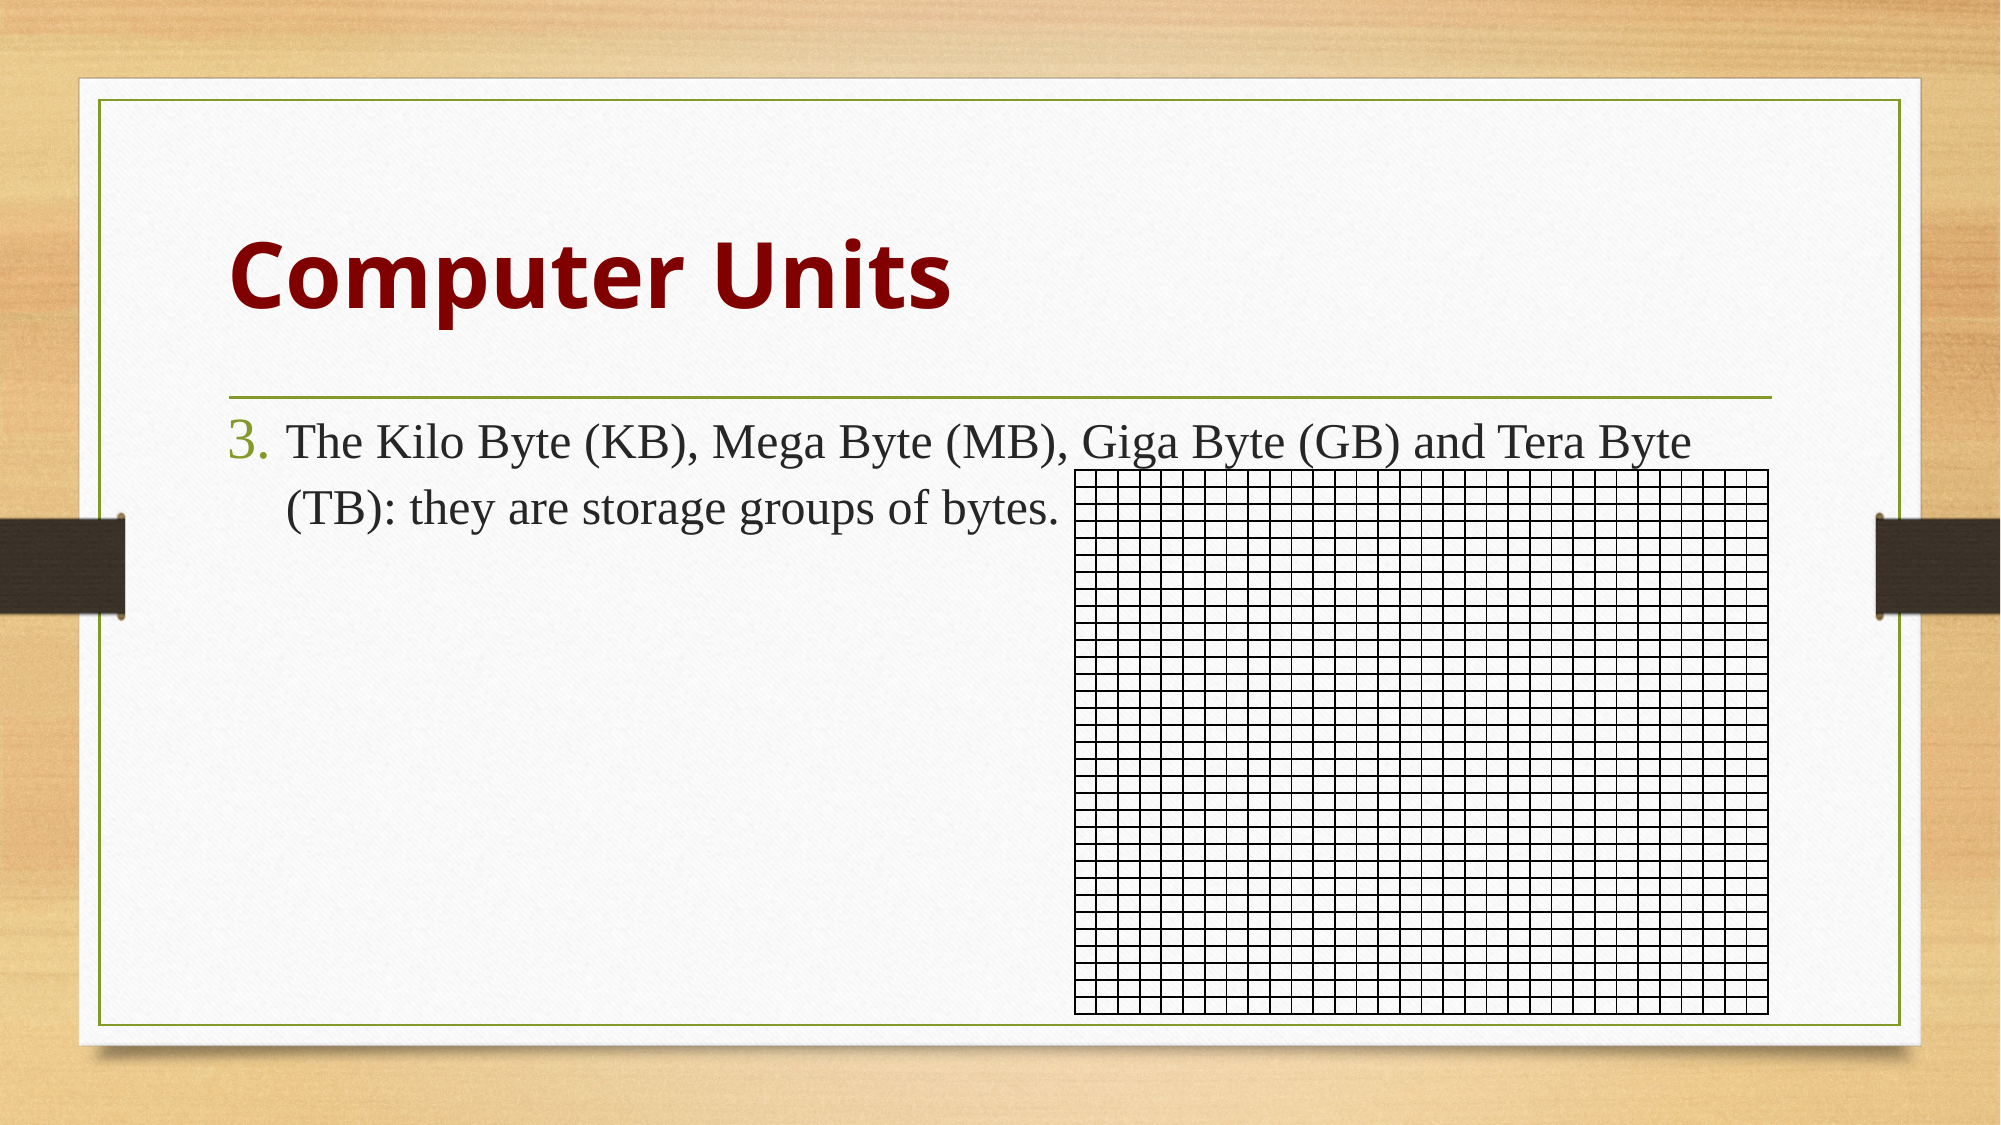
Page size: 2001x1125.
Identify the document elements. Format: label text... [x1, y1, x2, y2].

table_cell [1747, 709, 1767, 724]
table_header [1704, 471, 1724, 486]
table_cell [1227, 522, 1247, 537]
table_cell [1076, 930, 1095, 945]
table_cell [1336, 624, 1356, 639]
table_cell [1444, 964, 1464, 979]
table_cell [1119, 590, 1139, 605]
table_cell [1227, 488, 1247, 503]
table_cell [1617, 998, 1637, 1013]
table_cell [1314, 998, 1334, 1013]
table_cell [1704, 675, 1724, 690]
table_cell [1401, 930, 1421, 945]
table_cell [1531, 709, 1551, 724]
table_cell [1206, 964, 1226, 979]
table_cell [1141, 658, 1160, 673]
table_cell [1639, 488, 1659, 503]
table_cell [1747, 641, 1767, 656]
table_cell [1574, 998, 1594, 1013]
table_cell [1314, 930, 1334, 945]
table_cell [1162, 760, 1182, 775]
table_cell [1314, 777, 1334, 792]
table_cell [1661, 760, 1681, 775]
table_cell [1292, 726, 1312, 741]
table_cell [1444, 777, 1464, 792]
table_cell [1661, 607, 1681, 622]
table_cell [1206, 930, 1226, 945]
table_cell [1314, 981, 1334, 996]
table_cell [1401, 981, 1421, 996]
table_cell [1596, 913, 1616, 928]
table_cell [1682, 896, 1702, 911]
table_cell [1596, 828, 1616, 843]
table_cell [1617, 590, 1637, 605]
table_cell [1206, 556, 1226, 571]
table_cell [1639, 556, 1659, 571]
table_cell [1747, 913, 1767, 928]
table_cell [1401, 828, 1421, 843]
table_cell [1184, 539, 1204, 554]
table_cell [1704, 947, 1724, 962]
table_cell [1097, 811, 1117, 826]
table_cell [1726, 539, 1746, 554]
table_cell [1292, 488, 1312, 503]
table_cell [1552, 896, 1572, 911]
table_cell [1596, 743, 1616, 758]
table_cell [1596, 726, 1616, 741]
table_cell [1119, 981, 1139, 996]
table_cell [1271, 692, 1291, 707]
table_cell [1076, 692, 1095, 707]
table_cell [1097, 522, 1117, 537]
table_cell [1357, 981, 1377, 996]
table_cell [1401, 505, 1421, 520]
table_cell [1292, 981, 1312, 996]
table_cell [1292, 522, 1312, 537]
table_cell [1336, 760, 1356, 775]
table_cell [1466, 896, 1486, 911]
table_cell [1552, 675, 1572, 690]
table_cell [1574, 607, 1594, 622]
table_cell [1596, 930, 1616, 945]
table_cell [1076, 828, 1095, 843]
table_cell [1466, 522, 1486, 537]
table_cell [1444, 947, 1464, 962]
table_cell [1661, 964, 1681, 979]
table_cell [1119, 777, 1139, 792]
table_cell [1531, 930, 1551, 945]
table_cell [1184, 573, 1204, 588]
table_cell [1422, 845, 1442, 860]
table_cell [1466, 505, 1486, 520]
table_cell [1379, 709, 1399, 724]
table_cell [1747, 675, 1767, 690]
table_cell [1682, 845, 1702, 860]
table_cell [1379, 913, 1399, 928]
table_cell [1682, 522, 1702, 537]
table_cell [1141, 794, 1160, 809]
table_cell [1726, 607, 1746, 622]
table_cell [1574, 862, 1594, 877]
table_cell [1639, 845, 1659, 860]
table_cell [1271, 777, 1291, 792]
table_cell [1422, 607, 1442, 622]
table_cell [1466, 607, 1486, 622]
table_cell [1076, 981, 1095, 996]
table_cell [1422, 760, 1442, 775]
table_cell [1097, 777, 1117, 792]
table_cell [1076, 590, 1095, 605]
table_cell [1206, 658, 1226, 673]
table_cell [1422, 726, 1442, 741]
table_cell [1552, 624, 1572, 639]
table_cell [1726, 862, 1746, 877]
table_cell [1574, 641, 1594, 656]
table_cell [1401, 964, 1421, 979]
table_cell [1097, 556, 1117, 571]
picture [0, 0, 2001, 1125]
table_cell [1552, 947, 1572, 962]
table_cell [1249, 828, 1269, 843]
table_cell [1379, 777, 1399, 792]
table_cell [1509, 522, 1529, 537]
table_cell [1076, 726, 1095, 741]
table_cell [1379, 573, 1399, 588]
table_cell [1639, 539, 1659, 554]
table_cell [1726, 675, 1746, 690]
table_cell [1422, 573, 1442, 588]
table_cell [1184, 726, 1204, 741]
table_cell [1487, 811, 1507, 826]
table_cell [1531, 760, 1551, 775]
table_cell [1704, 709, 1724, 724]
table_cell [1076, 743, 1095, 758]
table_cell [1271, 488, 1291, 503]
table_cell [1206, 488, 1226, 503]
table_cell [1119, 743, 1139, 758]
table_cell [1574, 675, 1594, 690]
table_cell [1531, 811, 1551, 826]
table_cell [1747, 726, 1767, 741]
table_cell [1292, 964, 1312, 979]
table_cell [1747, 896, 1767, 911]
table_cell [1357, 726, 1377, 741]
table_cell [1184, 709, 1204, 724]
table_cell [1661, 573, 1681, 588]
table_cell [1422, 658, 1442, 673]
table_cell [1357, 947, 1377, 962]
table_cell [1357, 794, 1377, 809]
table_cell [1704, 590, 1724, 605]
table_cell [1184, 930, 1204, 945]
table_cell [1596, 675, 1616, 690]
table_cell [1227, 930, 1247, 945]
table_cell [1466, 998, 1486, 1013]
table_cell [1552, 794, 1572, 809]
table_cell [1661, 862, 1681, 877]
table_cell [1552, 879, 1572, 894]
table_cell [1726, 845, 1746, 860]
table_cell [1487, 998, 1507, 1013]
table_cell [1574, 913, 1594, 928]
table_cell [1682, 556, 1702, 571]
table_cell [1292, 913, 1312, 928]
table_cell [1141, 539, 1160, 554]
table_cell [1444, 539, 1464, 554]
table_cell [1141, 675, 1160, 690]
table_cell [1097, 913, 1117, 928]
table_cell [1617, 777, 1637, 792]
table_cell [1552, 964, 1572, 979]
table_cell [1119, 811, 1139, 826]
table_cell [1336, 488, 1356, 503]
table_cell [1227, 556, 1247, 571]
table_cell [1206, 726, 1226, 741]
table_cell [1184, 794, 1204, 809]
table_cell [1292, 692, 1312, 707]
table_cell [1357, 930, 1377, 945]
table_cell [1682, 590, 1702, 605]
table_cell [1141, 590, 1160, 605]
table_cell [1552, 692, 1572, 707]
table_cell [1076, 879, 1095, 894]
table_cell [1422, 811, 1442, 826]
table_cell [1552, 811, 1572, 826]
table_cell [1444, 641, 1464, 656]
table_cell [1249, 998, 1269, 1013]
table_cell [1422, 879, 1442, 894]
table_cell [1314, 522, 1334, 537]
table_cell [1466, 590, 1486, 605]
table_cell [1314, 845, 1334, 860]
table_cell [1314, 505, 1334, 520]
table_cell [1336, 896, 1356, 911]
table_cell [1271, 794, 1291, 809]
table_cell [1357, 896, 1377, 911]
table_cell [1596, 505, 1616, 520]
table_cell [1336, 981, 1356, 996]
table_cell [1141, 777, 1160, 792]
table_cell [1336, 998, 1356, 1013]
table_cell [1574, 590, 1594, 605]
table_cell [1487, 896, 1507, 911]
table_cell [1184, 777, 1204, 792]
table_cell [1357, 573, 1377, 588]
table_cell [1162, 573, 1182, 588]
table_cell [1097, 709, 1117, 724]
table_cell [1184, 692, 1204, 707]
table_cell [1336, 862, 1356, 877]
table_header [1076, 471, 1095, 486]
table_cell [1162, 692, 1182, 707]
table_cell [1141, 964, 1160, 979]
table_cell [1249, 658, 1269, 673]
table_cell [1097, 505, 1117, 520]
table_cell [1726, 913, 1746, 928]
table_cell [1704, 777, 1724, 792]
table_cell [1704, 692, 1724, 707]
table_cell [1206, 998, 1226, 1013]
table_cell [1682, 692, 1702, 707]
table_cell [1747, 930, 1767, 945]
table_cell [1444, 794, 1464, 809]
table_cell [1379, 692, 1399, 707]
table_cell [1227, 760, 1247, 775]
table_cell [1357, 556, 1377, 571]
table_cell [1401, 743, 1421, 758]
table_cell [1466, 556, 1486, 571]
table_cell [1292, 556, 1312, 571]
table_cell [1444, 981, 1464, 996]
table_header [1661, 471, 1681, 486]
table_cell [1206, 539, 1226, 554]
table_cell [1531, 828, 1551, 843]
table_cell [1271, 845, 1291, 860]
table_cell [1249, 675, 1269, 690]
table_cell [1704, 488, 1724, 503]
table_cell [1596, 964, 1616, 979]
table_cell [1639, 658, 1659, 673]
table_cell [1379, 879, 1399, 894]
table_cell [1162, 845, 1182, 860]
table_cell [1487, 964, 1507, 979]
table_cell [1466, 539, 1486, 554]
table_cell [1401, 811, 1421, 826]
table_cell [1747, 522, 1767, 537]
table_cell [1487, 913, 1507, 928]
table_cell [1227, 998, 1247, 1013]
table_cell [1726, 981, 1746, 996]
table_cell [1184, 607, 1204, 622]
table_cell [1661, 590, 1681, 605]
table_header [1292, 471, 1312, 486]
table_cell [1357, 879, 1377, 894]
table_header [1162, 471, 1182, 486]
table_cell [1379, 641, 1399, 656]
table_cell [1509, 709, 1529, 724]
table_header [1574, 471, 1594, 486]
table_cell [1617, 624, 1637, 639]
table_cell [1184, 828, 1204, 843]
table_cell [1271, 896, 1291, 911]
table_cell [1704, 539, 1724, 554]
table_cell [1682, 811, 1702, 826]
table_cell [1141, 692, 1160, 707]
table_cell [1141, 641, 1160, 656]
table_cell [1487, 981, 1507, 996]
table_cell [1596, 573, 1616, 588]
table_cell [1682, 573, 1702, 588]
table_cell [1357, 998, 1377, 1013]
table_cell [1552, 913, 1572, 928]
table_cell [1162, 998, 1182, 1013]
table_cell [1292, 760, 1312, 775]
table_cell [1704, 794, 1724, 809]
table_cell [1661, 811, 1681, 826]
table_cell [1487, 505, 1507, 520]
table_cell [1574, 505, 1594, 520]
table_cell [1509, 675, 1529, 690]
table_cell [1401, 879, 1421, 894]
table_cell [1292, 896, 1312, 911]
list 3. The Kilo Byte (KB), Mega Byte (MB), Giga Byte (GB) and Tera Byte (TB): they are storage groups of bytes. [212, 388, 1788, 997]
table_cell [1076, 522, 1095, 537]
table_cell [1076, 811, 1095, 826]
table_cell [1184, 641, 1204, 656]
table_cell [1184, 879, 1204, 894]
table_cell [1314, 964, 1334, 979]
table_cell [1227, 794, 1247, 809]
table_cell [1336, 845, 1356, 860]
table_cell [1509, 879, 1529, 894]
table_cell [1596, 896, 1616, 911]
table_cell [1401, 913, 1421, 928]
table_cell [1162, 539, 1182, 554]
table_cell [1596, 862, 1616, 877]
table_cell [1596, 590, 1616, 605]
table_cell [1726, 522, 1746, 537]
table_cell [1162, 879, 1182, 894]
table_cell [1097, 862, 1117, 877]
table_cell [1661, 896, 1681, 911]
table_cell [1206, 794, 1226, 809]
table_cell [1509, 811, 1529, 826]
table_cell [1726, 658, 1746, 673]
table_cell [1639, 811, 1659, 826]
table_header [1184, 471, 1204, 486]
table_cell [1574, 760, 1594, 775]
table_cell [1466, 709, 1486, 724]
table_cell [1682, 539, 1702, 554]
table_cell [1509, 488, 1529, 503]
table_cell [1184, 675, 1204, 690]
table_cell [1227, 913, 1247, 928]
table_cell [1314, 488, 1334, 503]
table_cell [1227, 828, 1247, 843]
table_header [1379, 471, 1399, 486]
table_cell [1119, 624, 1139, 639]
table_cell [1141, 624, 1160, 639]
table_cell [1401, 845, 1421, 860]
table_header [1747, 471, 1767, 486]
table_cell [1292, 828, 1312, 843]
table_cell [1682, 913, 1702, 928]
table_cell [1227, 573, 1247, 588]
table_cell [1162, 794, 1182, 809]
table_cell [1357, 777, 1377, 792]
table_cell [1292, 709, 1312, 724]
table_cell [1661, 947, 1681, 962]
table_cell [1422, 913, 1442, 928]
table_cell [1444, 590, 1464, 605]
table_cell [1617, 930, 1637, 945]
table_cell [1509, 658, 1529, 673]
table_cell [1206, 624, 1226, 639]
table_cell [1206, 896, 1226, 911]
table_cell [1379, 675, 1399, 690]
table_cell [1639, 879, 1659, 894]
table_cell [1596, 998, 1616, 1013]
table_cell [1206, 709, 1226, 724]
table_cell [1617, 573, 1637, 588]
table_cell [1227, 505, 1247, 520]
table_cell [1314, 709, 1334, 724]
table_cell [1336, 709, 1356, 724]
table_cell [1379, 556, 1399, 571]
table_cell [1661, 743, 1681, 758]
table_cell [1379, 947, 1399, 962]
table_cell [1314, 539, 1334, 554]
table_cell [1271, 828, 1291, 843]
table_cell [1227, 964, 1247, 979]
table_cell [1661, 658, 1681, 673]
table_cell [1141, 522, 1160, 537]
table_cell [1379, 964, 1399, 979]
table_cell [1336, 505, 1356, 520]
table_cell [1682, 658, 1702, 673]
table_header [1531, 471, 1551, 486]
table_cell [1617, 539, 1637, 554]
table_cell [1271, 709, 1291, 724]
table_cell [1704, 896, 1724, 911]
table_cell [1141, 913, 1160, 928]
table_cell [1249, 505, 1269, 520]
table_cell [1336, 641, 1356, 656]
table_cell [1704, 505, 1724, 520]
table_cell [1747, 658, 1767, 673]
table_cell [1119, 913, 1139, 928]
table_cell [1747, 777, 1767, 792]
table_cell [1336, 590, 1356, 605]
table_cell [1422, 675, 1442, 690]
table_cell [1076, 607, 1095, 622]
table_cell [1487, 760, 1507, 775]
table_cell [1206, 777, 1226, 792]
table_cell [1531, 624, 1551, 639]
table_cell [1509, 760, 1529, 775]
table_cell [1119, 828, 1139, 843]
table_cell [1422, 862, 1442, 877]
table_cell [1422, 641, 1442, 656]
table_cell [1466, 845, 1486, 860]
table_cell [1379, 505, 1399, 520]
table_cell [1162, 624, 1182, 639]
table_cell [1162, 947, 1182, 962]
table_cell [1422, 709, 1442, 724]
table_cell [1249, 777, 1269, 792]
table_cell [1184, 505, 1204, 520]
table_cell [1076, 777, 1095, 792]
table_cell [1444, 505, 1464, 520]
table_cell [1747, 981, 1767, 996]
table_cell [1206, 692, 1226, 707]
table_cell [1076, 709, 1095, 724]
table_cell [1422, 930, 1442, 945]
table_cell [1444, 811, 1464, 826]
table_cell [1271, 539, 1291, 554]
table_cell [1292, 607, 1312, 622]
table_cell [1466, 811, 1486, 826]
table_cell [1227, 607, 1247, 622]
table_cell [1682, 981, 1702, 996]
table_cell [1076, 675, 1095, 690]
table_cell [1444, 998, 1464, 1013]
table_cell [1271, 573, 1291, 588]
table_cell [1162, 828, 1182, 843]
table_cell [1227, 726, 1247, 741]
table_cell [1509, 964, 1529, 979]
table_cell [1617, 709, 1637, 724]
table_header [1401, 471, 1421, 486]
table_cell [1357, 641, 1377, 656]
table_cell [1227, 947, 1247, 962]
table_cell [1141, 862, 1160, 877]
table_cell [1162, 607, 1182, 622]
table_cell [1574, 556, 1594, 571]
table_cell [1141, 760, 1160, 775]
table_cell [1617, 488, 1637, 503]
table_cell [1444, 709, 1464, 724]
table_cell [1097, 760, 1117, 775]
table_cell [1227, 896, 1247, 911]
table_cell [1141, 488, 1160, 503]
table_cell [1401, 556, 1421, 571]
table_cell [1682, 760, 1702, 775]
table_cell [1076, 794, 1095, 809]
table_cell [1574, 828, 1594, 843]
table_cell [1401, 573, 1421, 588]
table_cell [1336, 930, 1356, 945]
table_cell [1704, 658, 1724, 673]
table_header [1552, 471, 1572, 486]
table_cell [1401, 862, 1421, 877]
table_cell [1747, 828, 1767, 843]
table_cell [1574, 624, 1594, 639]
table_cell [1596, 879, 1616, 894]
table_cell [1422, 981, 1442, 996]
table_header [1617, 471, 1637, 486]
table_cell [1119, 607, 1139, 622]
table_cell [1076, 998, 1095, 1013]
table_cell [1617, 760, 1637, 775]
table_cell [1704, 879, 1724, 894]
table_cell [1292, 675, 1312, 690]
table_cell [1184, 998, 1204, 1013]
table_cell [1422, 539, 1442, 554]
table_cell [1444, 675, 1464, 690]
table_cell [1314, 760, 1334, 775]
table_cell [1726, 590, 1746, 605]
table_cell [1444, 913, 1464, 928]
table_cell [1639, 590, 1659, 605]
table_cell [1617, 981, 1637, 996]
table_cell [1271, 930, 1291, 945]
table_cell [1509, 607, 1529, 622]
table_cell [1401, 539, 1421, 554]
table_cell [1422, 522, 1442, 537]
table_cell [1531, 539, 1551, 554]
table_cell [1487, 658, 1507, 673]
table_cell [1227, 862, 1247, 877]
table_cell [1466, 760, 1486, 775]
table_cell [1487, 692, 1507, 707]
table_cell [1682, 794, 1702, 809]
table_cell [1162, 981, 1182, 996]
table_cell [1314, 590, 1334, 605]
table_cell [1357, 624, 1377, 639]
table_cell [1574, 930, 1594, 945]
table_cell [1097, 590, 1117, 605]
table_cell [1682, 777, 1702, 792]
table_cell [1271, 590, 1291, 605]
table_cell [1466, 692, 1486, 707]
table_cell [1531, 590, 1551, 605]
table_cell [1639, 947, 1659, 962]
table_cell [1531, 862, 1551, 877]
table_cell [1726, 556, 1746, 571]
table_cell [1682, 862, 1702, 877]
table_cell [1617, 505, 1637, 520]
table_cell [1141, 896, 1160, 911]
table_cell [1617, 675, 1637, 690]
table_cell [1336, 879, 1356, 894]
table_cell [1249, 964, 1269, 979]
table_cell [1531, 913, 1551, 928]
table_cell [1747, 505, 1767, 520]
table_cell [1401, 998, 1421, 1013]
table_cell [1531, 947, 1551, 962]
table_cell [1206, 845, 1226, 860]
table_cell [1141, 505, 1160, 520]
table_cell [1162, 777, 1182, 792]
table_cell [1531, 794, 1551, 809]
table_cell [1271, 624, 1291, 639]
table_cell [1574, 811, 1594, 826]
table_cell [1357, 760, 1377, 775]
table_cell [1726, 828, 1746, 843]
table_cell [1552, 522, 1572, 537]
table_cell [1726, 505, 1746, 520]
table_cell [1097, 998, 1117, 1013]
table_cell [1466, 573, 1486, 588]
table_header [1271, 471, 1291, 486]
table_cell [1487, 675, 1507, 690]
table_cell [1097, 981, 1117, 996]
table_cell [1336, 726, 1356, 741]
table_cell [1466, 658, 1486, 673]
table_cell [1097, 879, 1117, 894]
table_cell [1271, 913, 1291, 928]
table_cell [1574, 573, 1594, 588]
table_cell [1487, 590, 1507, 605]
table_cell [1747, 590, 1767, 605]
table_cell [1726, 811, 1746, 826]
table_cell [1466, 726, 1486, 741]
table_cell [1357, 522, 1377, 537]
table_cell [1617, 964, 1637, 979]
table_cell [1617, 811, 1637, 826]
table_cell [1466, 794, 1486, 809]
table_cell [1639, 862, 1659, 877]
table_cell [1119, 675, 1139, 690]
table_cell [1596, 981, 1616, 996]
table_cell [1184, 947, 1204, 962]
table_cell [1379, 590, 1399, 605]
table_cell [1097, 794, 1117, 809]
table_cell [1379, 930, 1399, 945]
table_cell [1249, 862, 1269, 877]
table_cell [1379, 794, 1399, 809]
table_cell [1444, 743, 1464, 758]
table_cell [1119, 998, 1139, 1013]
table_cell [1487, 845, 1507, 860]
table_cell [1444, 607, 1464, 622]
table_cell [1357, 505, 1377, 520]
table_cell [1422, 743, 1442, 758]
table_cell [1292, 777, 1312, 792]
table_cell [1141, 981, 1160, 996]
table_cell [1509, 794, 1529, 809]
table_cell [1682, 607, 1702, 622]
table_cell [1747, 692, 1767, 707]
table_cell [1292, 505, 1312, 520]
table_cell [1401, 658, 1421, 673]
table_cell [1401, 522, 1421, 537]
table_cell [1574, 896, 1594, 911]
table_cell [1552, 573, 1572, 588]
table_cell [1097, 828, 1117, 843]
table_cell [1271, 998, 1291, 1013]
table_cell [1206, 913, 1226, 928]
table_cell [1487, 726, 1507, 741]
table_cell [1509, 624, 1529, 639]
table_cell [1574, 488, 1594, 503]
table_cell [1379, 539, 1399, 554]
table_cell [1531, 743, 1551, 758]
table_cell [1227, 658, 1247, 673]
table_cell [1639, 743, 1659, 758]
table_cell [1184, 913, 1204, 928]
table_cell [1552, 590, 1572, 605]
table_cell [1747, 862, 1767, 877]
table_cell [1097, 964, 1117, 979]
table_cell [1249, 743, 1269, 758]
table_cell [1184, 760, 1204, 775]
table_cell [1162, 675, 1182, 690]
table_cell [1119, 658, 1139, 673]
table_cell [1617, 607, 1637, 622]
table_cell [1422, 947, 1442, 962]
table_cell [1184, 845, 1204, 860]
table_cell [1076, 947, 1095, 962]
table_cell [1552, 862, 1572, 877]
table_cell [1466, 624, 1486, 639]
table_cell [1639, 522, 1659, 537]
table_cell [1141, 556, 1160, 571]
table_cell [1249, 590, 1269, 605]
table_cell [1682, 998, 1702, 1013]
table_cell [1249, 879, 1269, 894]
table_cell [1596, 845, 1616, 860]
table_cell [1357, 539, 1377, 554]
table_cell [1726, 743, 1746, 758]
table_cell [1271, 675, 1291, 690]
table_cell [1357, 607, 1377, 622]
table_header [1336, 471, 1356, 486]
table_cell [1249, 692, 1269, 707]
table_cell [1357, 913, 1377, 928]
table_cell [1097, 930, 1117, 945]
table_cell [1747, 760, 1767, 775]
table_cell [1141, 811, 1160, 826]
table_cell [1704, 981, 1724, 996]
table_cell [1509, 692, 1529, 707]
table_cell [1357, 811, 1377, 826]
table_cell [1076, 556, 1095, 571]
table_cell [1097, 896, 1117, 911]
table_cell [1552, 658, 1572, 673]
table_cell [1401, 896, 1421, 911]
table_cell [1336, 658, 1356, 673]
table_cell [1422, 896, 1442, 911]
table_cell [1249, 573, 1269, 588]
table_cell [1444, 573, 1464, 588]
table_cell [1314, 879, 1334, 894]
table_cell [1141, 930, 1160, 945]
table_cell [1704, 811, 1724, 826]
table_cell [1726, 726, 1746, 741]
table_cell [1531, 675, 1551, 690]
table_cell [1444, 896, 1464, 911]
table_cell [1704, 760, 1724, 775]
table_cell [1444, 624, 1464, 639]
table_cell [1639, 828, 1659, 843]
table_cell [1661, 556, 1681, 571]
table_cell [1574, 709, 1594, 724]
table_cell [1487, 641, 1507, 656]
table_cell [1119, 862, 1139, 877]
table_cell [1466, 675, 1486, 690]
table_cell [1531, 726, 1551, 741]
table_cell [1119, 964, 1139, 979]
table_cell [1292, 947, 1312, 962]
table_cell [1401, 760, 1421, 775]
table_cell [1227, 777, 1247, 792]
table_cell [1531, 573, 1551, 588]
table_cell [1726, 896, 1746, 911]
table_cell [1509, 641, 1529, 656]
table_cell [1336, 675, 1356, 690]
table_cell [1509, 845, 1529, 860]
table_cell [1097, 641, 1117, 656]
table_cell [1314, 556, 1334, 571]
table_header [1119, 471, 1139, 486]
table_cell [1531, 488, 1551, 503]
table_cell [1552, 777, 1572, 792]
table_cell [1271, 760, 1291, 775]
table_cell [1206, 879, 1226, 894]
table_cell [1357, 845, 1377, 860]
table_cell [1747, 998, 1767, 1013]
table_cell [1379, 607, 1399, 622]
table_cell [1617, 556, 1637, 571]
table_cell [1487, 947, 1507, 962]
table_cell [1574, 539, 1594, 554]
table_cell [1314, 726, 1334, 741]
table_cell [1227, 811, 1247, 826]
table_cell [1487, 539, 1507, 554]
table_cell [1531, 896, 1551, 911]
table_cell [1314, 692, 1334, 707]
table_header [1422, 471, 1442, 486]
table_cell [1097, 692, 1117, 707]
table_cell [1444, 522, 1464, 537]
table_cell [1379, 624, 1399, 639]
table_cell [1574, 777, 1594, 792]
table_cell [1682, 641, 1702, 656]
table_cell [1097, 658, 1117, 673]
table_cell [1639, 913, 1659, 928]
table_cell [1162, 505, 1182, 520]
table_header [1509, 471, 1529, 486]
table_cell [1639, 896, 1659, 911]
table_cell [1661, 624, 1681, 639]
table_cell [1271, 658, 1291, 673]
table_cell [1704, 556, 1724, 571]
table_cell [1661, 998, 1681, 1013]
table_cell [1747, 947, 1767, 962]
table_cell [1552, 709, 1572, 724]
table_cell [1097, 947, 1117, 962]
table_cell [1552, 845, 1572, 860]
table_cell [1401, 488, 1421, 503]
table_cell [1379, 760, 1399, 775]
table_cell [1682, 828, 1702, 843]
table_cell [1639, 692, 1659, 707]
table_cell [1249, 726, 1269, 741]
table_cell [1531, 845, 1551, 860]
table_cell [1574, 947, 1594, 962]
table_cell [1401, 607, 1421, 622]
table_cell [1184, 743, 1204, 758]
table_cell [1704, 522, 1724, 537]
table_cell [1206, 573, 1226, 588]
table_cell [1661, 505, 1681, 520]
table_cell [1596, 607, 1616, 622]
table_cell [1401, 947, 1421, 962]
table_cell [1227, 539, 1247, 554]
table_cell [1249, 930, 1269, 945]
table_cell [1271, 862, 1291, 877]
table_cell [1119, 896, 1139, 911]
table_cell [1379, 981, 1399, 996]
table_cell [1639, 505, 1659, 520]
table_cell [1336, 964, 1356, 979]
table_cell [1401, 709, 1421, 724]
table_cell [1076, 845, 1095, 860]
table_cell [1704, 998, 1724, 1013]
table_cell [1119, 709, 1139, 724]
table_cell [1162, 862, 1182, 877]
table_cell [1466, 828, 1486, 843]
table_cell [1574, 743, 1594, 758]
table_cell [1292, 743, 1312, 758]
table_cell [1596, 488, 1616, 503]
table_cell [1076, 862, 1095, 877]
table_cell [1162, 964, 1182, 979]
table_cell [1076, 964, 1095, 979]
table_cell [1704, 845, 1724, 860]
table_cell [1249, 896, 1269, 911]
table_cell [1531, 692, 1551, 707]
table_cell [1682, 505, 1702, 520]
table_header [1639, 471, 1659, 486]
table_cell [1682, 743, 1702, 758]
table_cell [1162, 658, 1182, 673]
table_header [1206, 471, 1226, 486]
table_cell [1617, 658, 1637, 673]
table_cell [1617, 641, 1637, 656]
table_cell [1184, 556, 1204, 571]
table_cell [1682, 709, 1702, 724]
table_cell [1552, 760, 1572, 775]
table_cell [1444, 930, 1464, 945]
table_cell [1704, 828, 1724, 843]
table_cell [1097, 573, 1117, 588]
table_cell [1184, 624, 1204, 639]
table_cell [1314, 913, 1334, 928]
table_cell [1617, 692, 1637, 707]
table_cell [1487, 573, 1507, 588]
table_cell [1639, 573, 1659, 588]
table_cell [1206, 590, 1226, 605]
table_cell [1422, 590, 1442, 605]
table_cell [1487, 794, 1507, 809]
table_cell [1596, 709, 1616, 724]
table_cell [1444, 692, 1464, 707]
table_cell [1249, 624, 1269, 639]
table_cell [1357, 488, 1377, 503]
table_cell [1206, 828, 1226, 843]
table_cell [1357, 709, 1377, 724]
table_cell [1401, 726, 1421, 741]
table_cell [1617, 845, 1637, 860]
table_cell [1314, 811, 1334, 826]
table_cell [1141, 828, 1160, 843]
table_cell [1726, 641, 1746, 656]
table_cell [1747, 488, 1767, 503]
table_cell [1162, 743, 1182, 758]
title Computer Units [212, 161, 1788, 375]
table_cell [1249, 845, 1269, 860]
table_cell [1509, 981, 1529, 996]
table_header [1097, 471, 1117, 486]
table_cell [1639, 981, 1659, 996]
table_cell [1249, 556, 1269, 571]
table_cell [1726, 998, 1746, 1013]
table_cell [1314, 675, 1334, 690]
table_cell [1314, 641, 1334, 656]
table_cell [1639, 964, 1659, 979]
table_cell [1249, 522, 1269, 537]
table_cell [1336, 794, 1356, 809]
table_cell [1466, 947, 1486, 962]
table_cell [1726, 794, 1746, 809]
table_cell [1119, 505, 1139, 520]
table_cell [1292, 930, 1312, 945]
table_cell [1141, 607, 1160, 622]
table_cell [1682, 879, 1702, 894]
table_cell [1487, 930, 1507, 945]
table_cell [1314, 743, 1334, 758]
table_cell [1401, 675, 1421, 690]
table_cell [1552, 488, 1572, 503]
table_cell [1119, 692, 1139, 707]
table_cell [1097, 743, 1117, 758]
table_cell [1271, 505, 1291, 520]
table_cell [1639, 998, 1659, 1013]
table_cell [1141, 947, 1160, 962]
table_cell [1466, 488, 1486, 503]
table_cell [1444, 760, 1464, 775]
table_cell [1596, 760, 1616, 775]
table_cell [1747, 539, 1767, 554]
table_cell [1119, 573, 1139, 588]
table_cell [1271, 879, 1291, 894]
table_cell [1336, 573, 1356, 588]
table_cell [1422, 828, 1442, 843]
table_cell [1249, 641, 1269, 656]
table_cell [1444, 726, 1464, 741]
table_cell [1704, 743, 1724, 758]
table_cell [1661, 675, 1681, 690]
table_cell [1704, 964, 1724, 979]
table_cell [1531, 607, 1551, 622]
table_cell [1379, 896, 1399, 911]
table_cell [1639, 675, 1659, 690]
table_cell [1704, 726, 1724, 741]
table_cell [1292, 794, 1312, 809]
table_cell [1509, 573, 1529, 588]
table_cell [1444, 828, 1464, 843]
table_cell [1227, 981, 1247, 996]
table_cell [1639, 726, 1659, 741]
table_cell [1617, 896, 1637, 911]
table_cell [1639, 930, 1659, 945]
table_cell [1097, 607, 1117, 622]
table_cell [1552, 998, 1572, 1013]
table_cell [1206, 811, 1226, 826]
table_cell [1747, 743, 1767, 758]
table_cell [1466, 879, 1486, 894]
table_cell [1162, 522, 1182, 537]
table_cell [1162, 811, 1182, 826]
table_cell [1747, 573, 1767, 588]
table_cell [1314, 947, 1334, 962]
table_cell [1097, 675, 1117, 690]
table_cell [1141, 845, 1160, 860]
table_cell [1314, 896, 1334, 911]
table_cell [1336, 777, 1356, 792]
table_cell [1076, 913, 1095, 928]
table_cell [1141, 743, 1160, 758]
table_cell [1596, 556, 1616, 571]
table_cell [1097, 488, 1117, 503]
table_header [1726, 471, 1746, 486]
table_cell [1119, 760, 1139, 775]
table_cell [1682, 675, 1702, 690]
table_cell [1682, 964, 1702, 979]
table_cell [1661, 828, 1681, 843]
table_cell [1747, 811, 1767, 826]
table_cell [1704, 930, 1724, 945]
table_cell [1379, 862, 1399, 877]
table_cell [1336, 947, 1356, 962]
table_cell [1357, 590, 1377, 605]
table_cell [1271, 641, 1291, 656]
table_cell [1357, 828, 1377, 843]
table_cell [1661, 981, 1681, 996]
table_cell [1747, 964, 1767, 979]
table_cell [1509, 539, 1529, 554]
table_cell [1639, 777, 1659, 792]
table_cell [1162, 930, 1182, 945]
table_cell [1379, 658, 1399, 673]
table_cell [1509, 556, 1529, 571]
table_cell [1336, 539, 1356, 554]
table_cell [1422, 556, 1442, 571]
table_cell [1726, 573, 1746, 588]
table_cell [1271, 743, 1291, 758]
table_cell [1704, 607, 1724, 622]
table_cell [1531, 964, 1551, 979]
table_cell [1661, 845, 1681, 860]
table_cell [1747, 794, 1767, 809]
table_cell [1509, 743, 1529, 758]
table_cell [1249, 607, 1269, 622]
table_cell [1249, 811, 1269, 826]
table_cell [1227, 845, 1247, 860]
table_cell [1726, 947, 1746, 962]
table_cell [1617, 743, 1637, 758]
table_cell [1422, 998, 1442, 1013]
table_header [1314, 471, 1334, 486]
table_cell [1574, 964, 1594, 979]
table_cell [1617, 862, 1637, 877]
table_cell [1227, 743, 1247, 758]
table_cell [1076, 505, 1095, 520]
table_cell [1422, 505, 1442, 520]
table_header [1444, 471, 1464, 486]
table_cell [1162, 896, 1182, 911]
table_cell [1119, 794, 1139, 809]
table_cell [1422, 964, 1442, 979]
table_cell [1357, 964, 1377, 979]
table_cell [1487, 828, 1507, 843]
table_cell [1119, 556, 1139, 571]
table_cell [1184, 862, 1204, 877]
table_cell [1249, 488, 1269, 503]
table_cell [1682, 488, 1702, 503]
table_cell [1141, 726, 1160, 741]
table_cell [1509, 913, 1529, 928]
table_cell [1206, 981, 1226, 996]
table_cell [1271, 981, 1291, 996]
table_cell [1726, 692, 1746, 707]
table_header [1596, 471, 1616, 486]
table_cell [1596, 624, 1616, 639]
table_cell [1119, 879, 1139, 894]
table_cell [1487, 556, 1507, 571]
table_cell [1747, 556, 1767, 571]
table_cell [1249, 760, 1269, 775]
table_cell [1661, 522, 1681, 537]
table_cell [1639, 624, 1659, 639]
table_cell [1726, 930, 1746, 945]
table_cell [1574, 692, 1594, 707]
table_cell [1401, 794, 1421, 809]
table_cell [1401, 590, 1421, 605]
table_cell [1271, 726, 1291, 741]
table_cell [1747, 624, 1767, 639]
table_header [1466, 471, 1486, 486]
table_cell [1726, 964, 1746, 979]
table_cell [1704, 862, 1724, 877]
table_cell [1076, 658, 1095, 673]
table_cell [1466, 862, 1486, 877]
table_cell [1141, 709, 1160, 724]
table_cell [1401, 692, 1421, 707]
table_cell [1379, 726, 1399, 741]
table_cell [1119, 726, 1139, 741]
table_cell [1076, 573, 1095, 588]
table_cell [1336, 522, 1356, 537]
table_cell [1097, 845, 1117, 860]
table_cell [1141, 998, 1160, 1013]
table_cell [1617, 879, 1637, 894]
table_cell [1292, 998, 1312, 1013]
table_cell [1076, 624, 1095, 639]
table_cell [1249, 981, 1269, 996]
table_cell [1162, 556, 1182, 571]
table_cell [1509, 828, 1529, 843]
table_cell [1271, 964, 1291, 979]
table_cell [1401, 777, 1421, 792]
table_cell [1314, 607, 1334, 622]
table_cell [1726, 624, 1746, 639]
table_cell [1119, 522, 1139, 537]
table_cell [1357, 675, 1377, 690]
table_cell [1661, 930, 1681, 945]
table_cell [1726, 879, 1746, 894]
table_cell [1747, 845, 1767, 860]
table_cell [1726, 760, 1746, 775]
table_cell [1292, 624, 1312, 639]
table_cell [1661, 879, 1681, 894]
table_cell [1379, 828, 1399, 843]
table_cell [1076, 488, 1095, 503]
table_cell [1639, 760, 1659, 775]
table_cell [1206, 947, 1226, 962]
table_cell [1617, 913, 1637, 928]
table_cell [1206, 862, 1226, 877]
table_cell [1574, 522, 1594, 537]
table_cell [1661, 777, 1681, 792]
table_cell [1552, 607, 1572, 622]
table_cell [1162, 709, 1182, 724]
table_cell [1661, 692, 1681, 707]
table_cell [1141, 573, 1160, 588]
table_cell [1292, 539, 1312, 554]
table_cell [1422, 692, 1442, 707]
table_cell [1704, 641, 1724, 656]
table_cell [1336, 692, 1356, 707]
table_cell [1379, 522, 1399, 537]
table_cell [1531, 879, 1551, 894]
table_cell [1422, 777, 1442, 792]
table_cell [1184, 658, 1204, 673]
table_cell [1162, 590, 1182, 605]
table_cell [1682, 947, 1702, 962]
table_cell [1271, 811, 1291, 826]
table_cell [1357, 692, 1377, 707]
table_cell [1726, 709, 1746, 724]
table_cell [1509, 777, 1529, 792]
table_cell [1466, 913, 1486, 928]
table_cell [1531, 505, 1551, 520]
table_cell [1487, 879, 1507, 894]
table_cell [1292, 862, 1312, 877]
table_cell [1379, 998, 1399, 1013]
table_header [1682, 471, 1702, 486]
table_cell [1076, 641, 1095, 656]
table_cell [1119, 488, 1139, 503]
table_cell [1314, 658, 1334, 673]
table_cell [1336, 607, 1356, 622]
table_cell [1206, 743, 1226, 758]
table_cell [1292, 573, 1312, 588]
table_cell [1596, 641, 1616, 656]
table_cell [1531, 981, 1551, 996]
table_cell [1466, 777, 1486, 792]
table_cell [1596, 947, 1616, 962]
table_cell [1249, 947, 1269, 962]
table_cell [1357, 743, 1377, 758]
table_cell [1487, 777, 1507, 792]
table_header [1141, 471, 1160, 486]
table_cell [1249, 539, 1269, 554]
table_cell [1401, 624, 1421, 639]
table_header [1487, 471, 1507, 486]
table_cell [1292, 658, 1312, 673]
table_cell [1076, 760, 1095, 775]
table_cell [1292, 590, 1312, 605]
table_cell [1249, 913, 1269, 928]
table_cell [1574, 726, 1594, 741]
table_cell [1206, 607, 1226, 622]
table_cell [1574, 845, 1594, 860]
table_cell [1336, 913, 1356, 928]
table_cell [1747, 879, 1767, 894]
table_cell [1574, 794, 1594, 809]
table_cell [1596, 811, 1616, 826]
table_cell [1379, 743, 1399, 758]
table_cell [1487, 624, 1507, 639]
table_cell [1336, 556, 1356, 571]
table_cell [1596, 794, 1616, 809]
table_cell [1422, 488, 1442, 503]
table_cell [1097, 726, 1117, 741]
table_cell [1487, 488, 1507, 503]
table_cell [1747, 607, 1767, 622]
table_cell [1487, 709, 1507, 724]
table_cell [1531, 556, 1551, 571]
table_cell [1552, 556, 1572, 571]
table_cell [1574, 879, 1594, 894]
table_cell [1119, 539, 1139, 554]
table_cell [1552, 539, 1572, 554]
table_cell [1444, 845, 1464, 860]
table_cell [1357, 658, 1377, 673]
table_cell [1444, 488, 1464, 503]
table_cell [1076, 896, 1095, 911]
table_cell [1227, 879, 1247, 894]
table_cell [1422, 624, 1442, 639]
table_cell [1531, 658, 1551, 673]
table_cell [1726, 777, 1746, 792]
table_cell [1466, 641, 1486, 656]
table_cell [1552, 641, 1572, 656]
table_cell [1227, 641, 1247, 656]
table_cell [1552, 743, 1572, 758]
table_cell [1704, 624, 1724, 639]
table_cell [1639, 607, 1659, 622]
table_cell [1292, 811, 1312, 826]
table_cell [1444, 879, 1464, 894]
table_cell [1206, 505, 1226, 520]
table_cell [1184, 488, 1204, 503]
table_cell [1119, 845, 1139, 860]
table_cell [1314, 828, 1334, 843]
table_cell [1509, 505, 1529, 520]
table_cell [1639, 794, 1659, 809]
table_cell [1552, 505, 1572, 520]
table_cell [1162, 641, 1182, 656]
table_cell [1466, 743, 1486, 758]
table_cell [1466, 964, 1486, 979]
table_cell [1271, 522, 1291, 537]
table_cell [1704, 573, 1724, 588]
table_cell [1314, 573, 1334, 588]
table_cell [1292, 845, 1312, 860]
table_cell [1401, 641, 1421, 656]
table_cell [1661, 539, 1681, 554]
table_cell [1466, 930, 1486, 945]
table_cell [1314, 624, 1334, 639]
table_cell [1292, 879, 1312, 894]
table_cell [1444, 862, 1464, 877]
table_cell [1509, 930, 1529, 945]
table_cell [1682, 930, 1702, 945]
table_cell [1487, 743, 1507, 758]
table_cell [1249, 709, 1269, 724]
table_cell [1336, 743, 1356, 758]
table_cell [1206, 760, 1226, 775]
table_cell [1336, 811, 1356, 826]
table_cell [1704, 913, 1724, 928]
table_cell [1487, 522, 1507, 537]
table_cell [1531, 998, 1551, 1013]
table_cell [1227, 590, 1247, 605]
table_cell [1531, 522, 1551, 537]
table_cell [1617, 726, 1637, 741]
table_cell [1509, 726, 1529, 741]
table_cell [1552, 726, 1572, 741]
table_cell [1314, 794, 1334, 809]
table_cell [1444, 556, 1464, 571]
table_cell [1596, 522, 1616, 537]
table_cell [1661, 726, 1681, 741]
table_cell [1682, 726, 1702, 741]
table_cell [1552, 981, 1572, 996]
table_cell [1227, 692, 1247, 707]
table_cell [1271, 556, 1291, 571]
table_cell [1531, 777, 1551, 792]
table_cell [1487, 607, 1507, 622]
table_cell [1552, 930, 1572, 945]
table_cell [1119, 947, 1139, 962]
table_cell [1206, 522, 1226, 537]
table_cell [1661, 913, 1681, 928]
table_cell [1509, 947, 1529, 962]
table_cell [1596, 777, 1616, 792]
table_cell [1552, 828, 1572, 843]
table_cell [1379, 488, 1399, 503]
table_cell [1509, 998, 1529, 1013]
table_cell [1379, 845, 1399, 860]
table_cell [1617, 522, 1637, 537]
table_cell [1509, 896, 1529, 911]
table_cell [1184, 811, 1204, 826]
table_cell [1292, 641, 1312, 656]
table_cell [1466, 981, 1486, 996]
table_header [1227, 471, 1247, 486]
table_cell [1487, 862, 1507, 877]
table_cell [1596, 658, 1616, 673]
table_cell [1271, 607, 1291, 622]
table_cell [1422, 794, 1442, 809]
table_cell [1617, 947, 1637, 962]
table_cell [1227, 624, 1247, 639]
table_cell [1336, 828, 1356, 843]
table_header [1249, 471, 1269, 486]
table_cell [1726, 488, 1746, 503]
table_cell [1184, 590, 1204, 605]
table_cell [1184, 522, 1204, 537]
table_cell [1184, 964, 1204, 979]
table_cell [1596, 539, 1616, 554]
table_cell [1357, 862, 1377, 877]
table_cell [1574, 981, 1594, 996]
table_cell [1206, 675, 1226, 690]
table_cell [1639, 641, 1659, 656]
table_cell [1184, 981, 1204, 996]
table_cell [1661, 709, 1681, 724]
table_cell [1661, 641, 1681, 656]
table_cell [1206, 641, 1226, 656]
table_cell [1682, 624, 1702, 639]
table_cell [1162, 488, 1182, 503]
table_cell [1271, 947, 1291, 962]
table_cell [1184, 896, 1204, 911]
table_cell [1509, 590, 1529, 605]
table_cell [1249, 794, 1269, 809]
table_cell [1097, 624, 1117, 639]
table_header [1357, 471, 1377, 486]
table_cell [1639, 709, 1659, 724]
table_cell [1531, 641, 1551, 656]
table_cell [1162, 726, 1182, 741]
table_cell [1119, 641, 1139, 656]
table_cell [1162, 913, 1182, 928]
table_cell [1617, 828, 1637, 843]
table_cell [1444, 658, 1464, 673]
table_cell [1596, 692, 1616, 707]
table_cell [1076, 539, 1095, 554]
table_cell [1661, 794, 1681, 809]
table_cell [1509, 862, 1529, 877]
table_cell [1379, 811, 1399, 826]
table_cell [1661, 488, 1681, 503]
table_cell [1097, 539, 1117, 554]
table_cell [1141, 879, 1160, 894]
table_cell [1574, 658, 1594, 673]
table_cell [1314, 862, 1334, 877]
table_cell [1617, 794, 1637, 809]
table_cell [1227, 675, 1247, 690]
table_cell [1119, 930, 1139, 945]
table_cell [1227, 709, 1247, 724]
